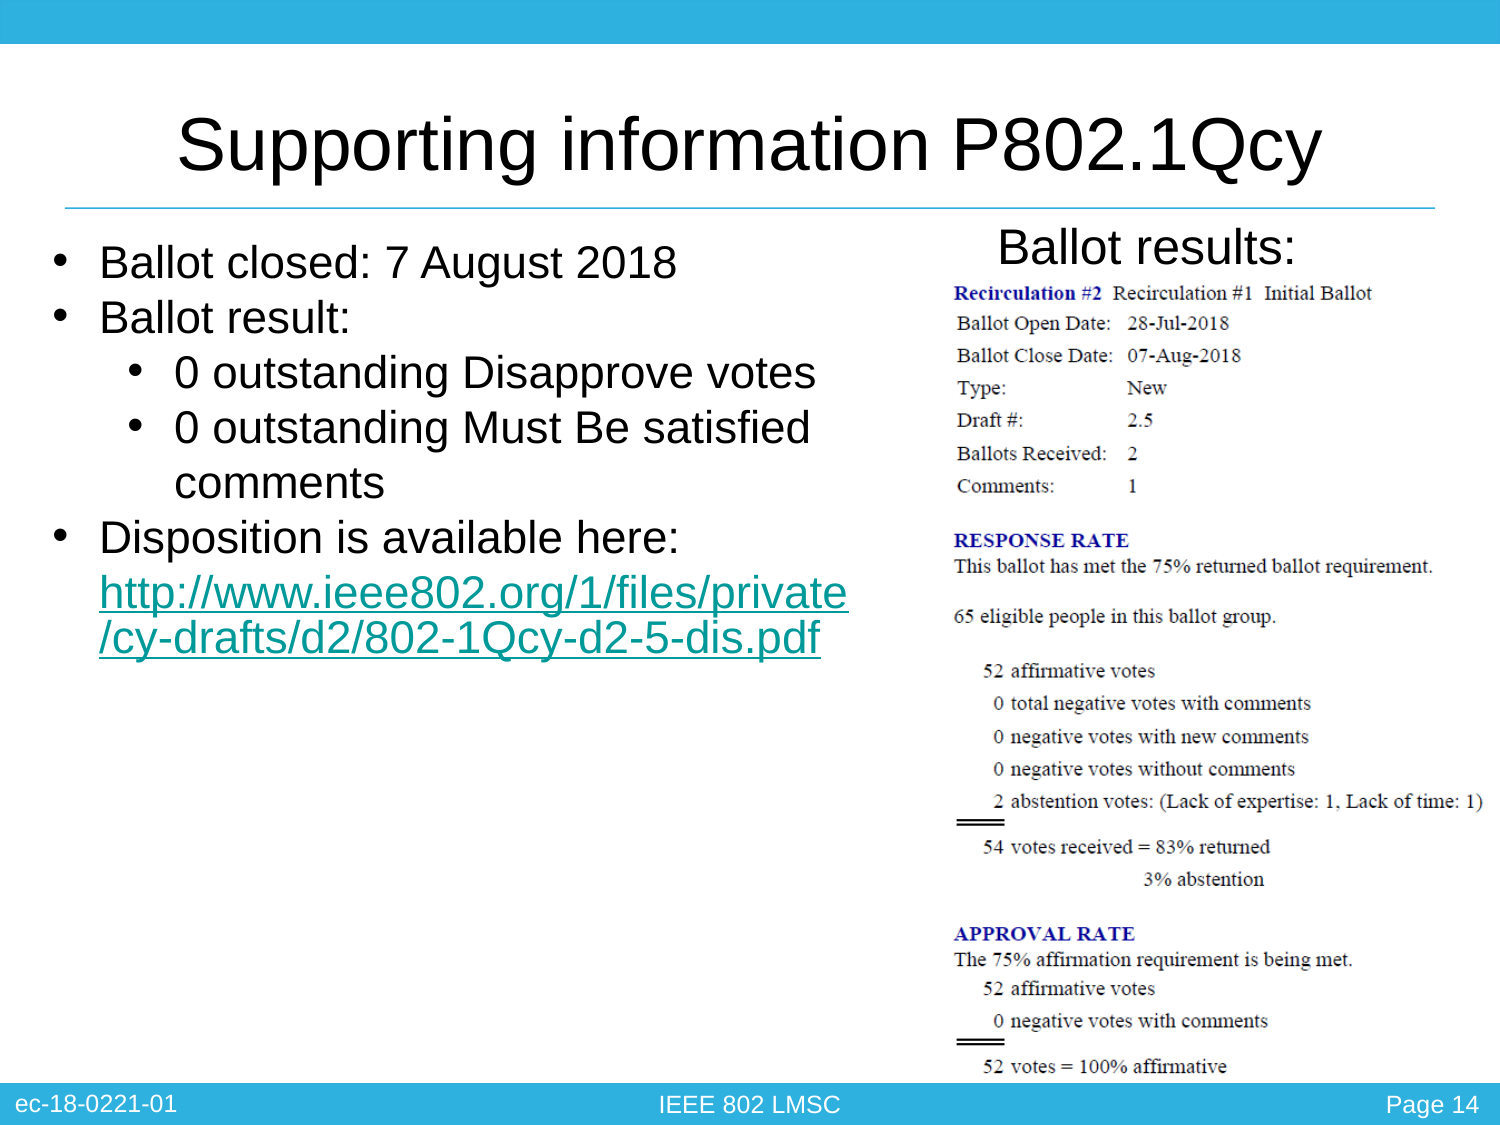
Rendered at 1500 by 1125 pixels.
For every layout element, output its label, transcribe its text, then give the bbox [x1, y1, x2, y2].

title Supporting information P802.1Qcy [75, 75, 1425, 205]
text_box Ballot results: [982, 206, 1313, 282]
picture [949, 282, 1488, 1080]
text_box Ballot closed: 7 August 2018 Ballot result: 0 outstanding Disapprove votes 0 outstanding Must Be satisfied comments Disposition is available here: http://www.ieee802.org/1/files/private/cy-drafts/d2/802-1Qcy-d2-5-dis.pdf [37, 224, 875, 680]
